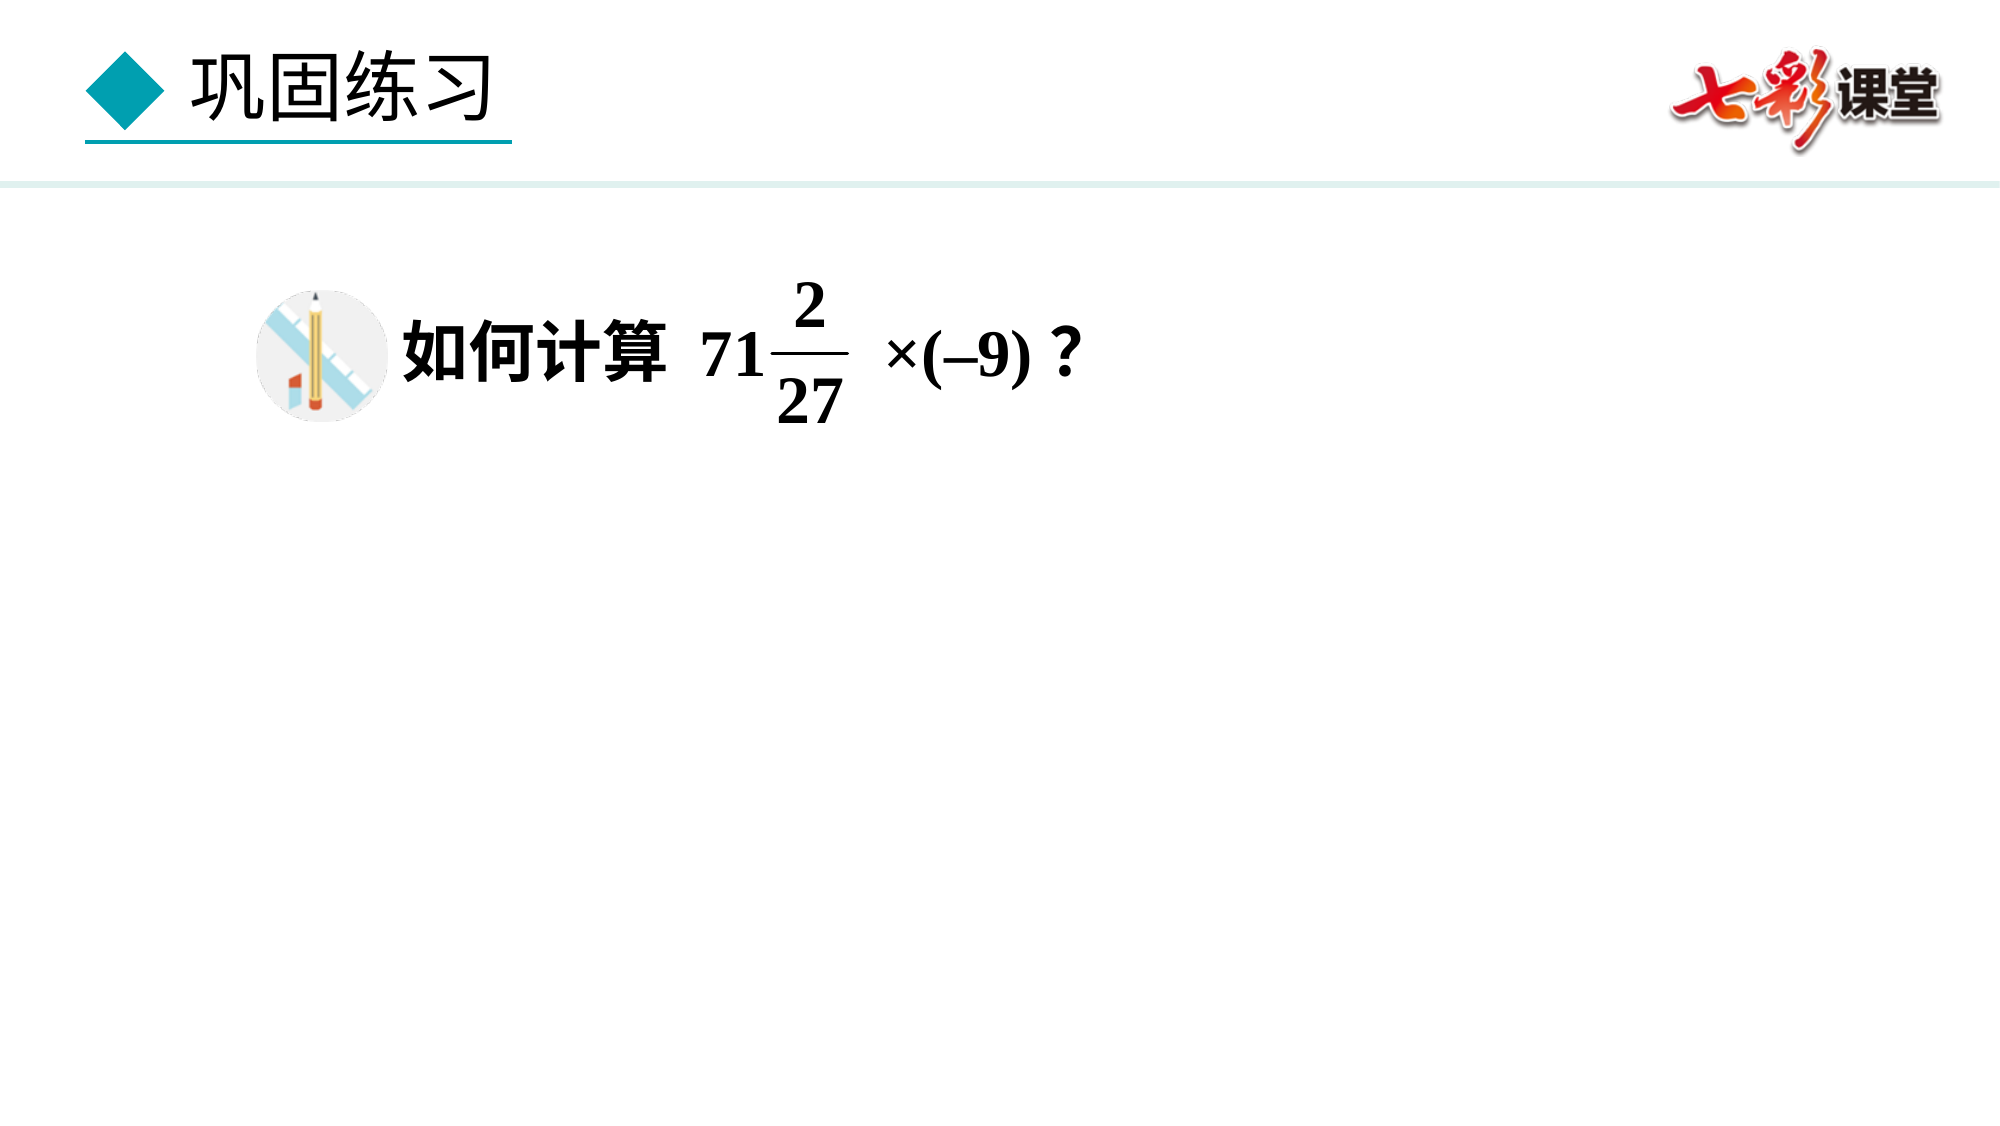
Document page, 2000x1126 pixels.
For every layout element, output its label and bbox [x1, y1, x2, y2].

picture [1666, 42, 1948, 157]
text_box [386, 268, 1383, 432]
picture [256, 290, 388, 422]
